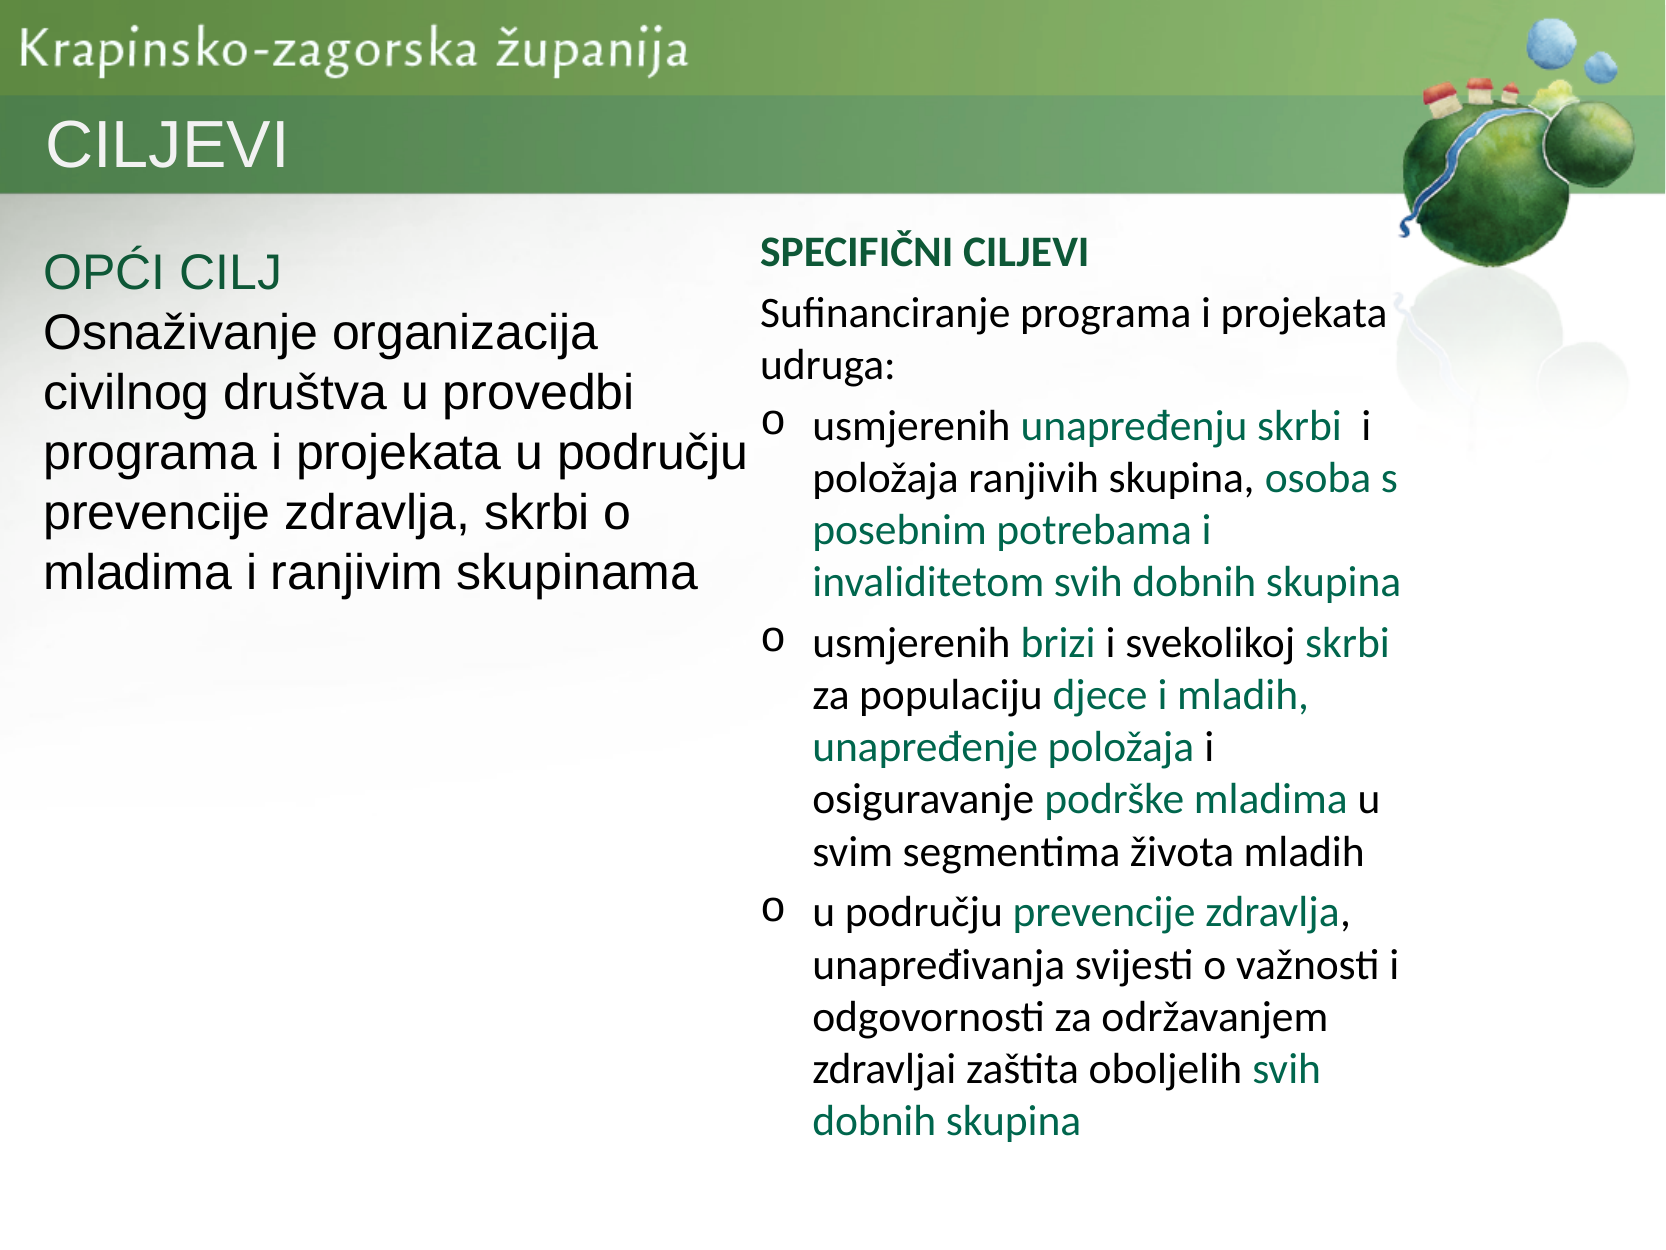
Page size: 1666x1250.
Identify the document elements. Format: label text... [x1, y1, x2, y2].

text_box SPECIFIČNI CILJEVI Sufinanciranje programa i projekata udruga: usmjerenih unapređenju skrbi i položaja ranjivih skupina, osoba s posebnim potrebama i invaliditetom svih dobnih skupina usmjerenih brizi i svekolikoj skrbi za populaciju djece i mladih, unapređenje položaja i osiguravanje podrške mladima u svim segmentima života mladih u području prevencije zdravlja, unapređivanja svijesti o važnosti i odgovornosti za održavanjem zdravljai zaštita oboljelih svih dobnih skupina [745, 215, 1444, 1175]
text_box OPĆI CILJ Osnaživanje organizacija civilnog društva u provedbi programa i projekata u području prevencije zdravlja, skrbi o mladima i ranjivim skupinama [28, 231, 745, 607]
list CILJEVI [28, 91, 1632, 1220]
picture [0, 0, 1666, 1250]
